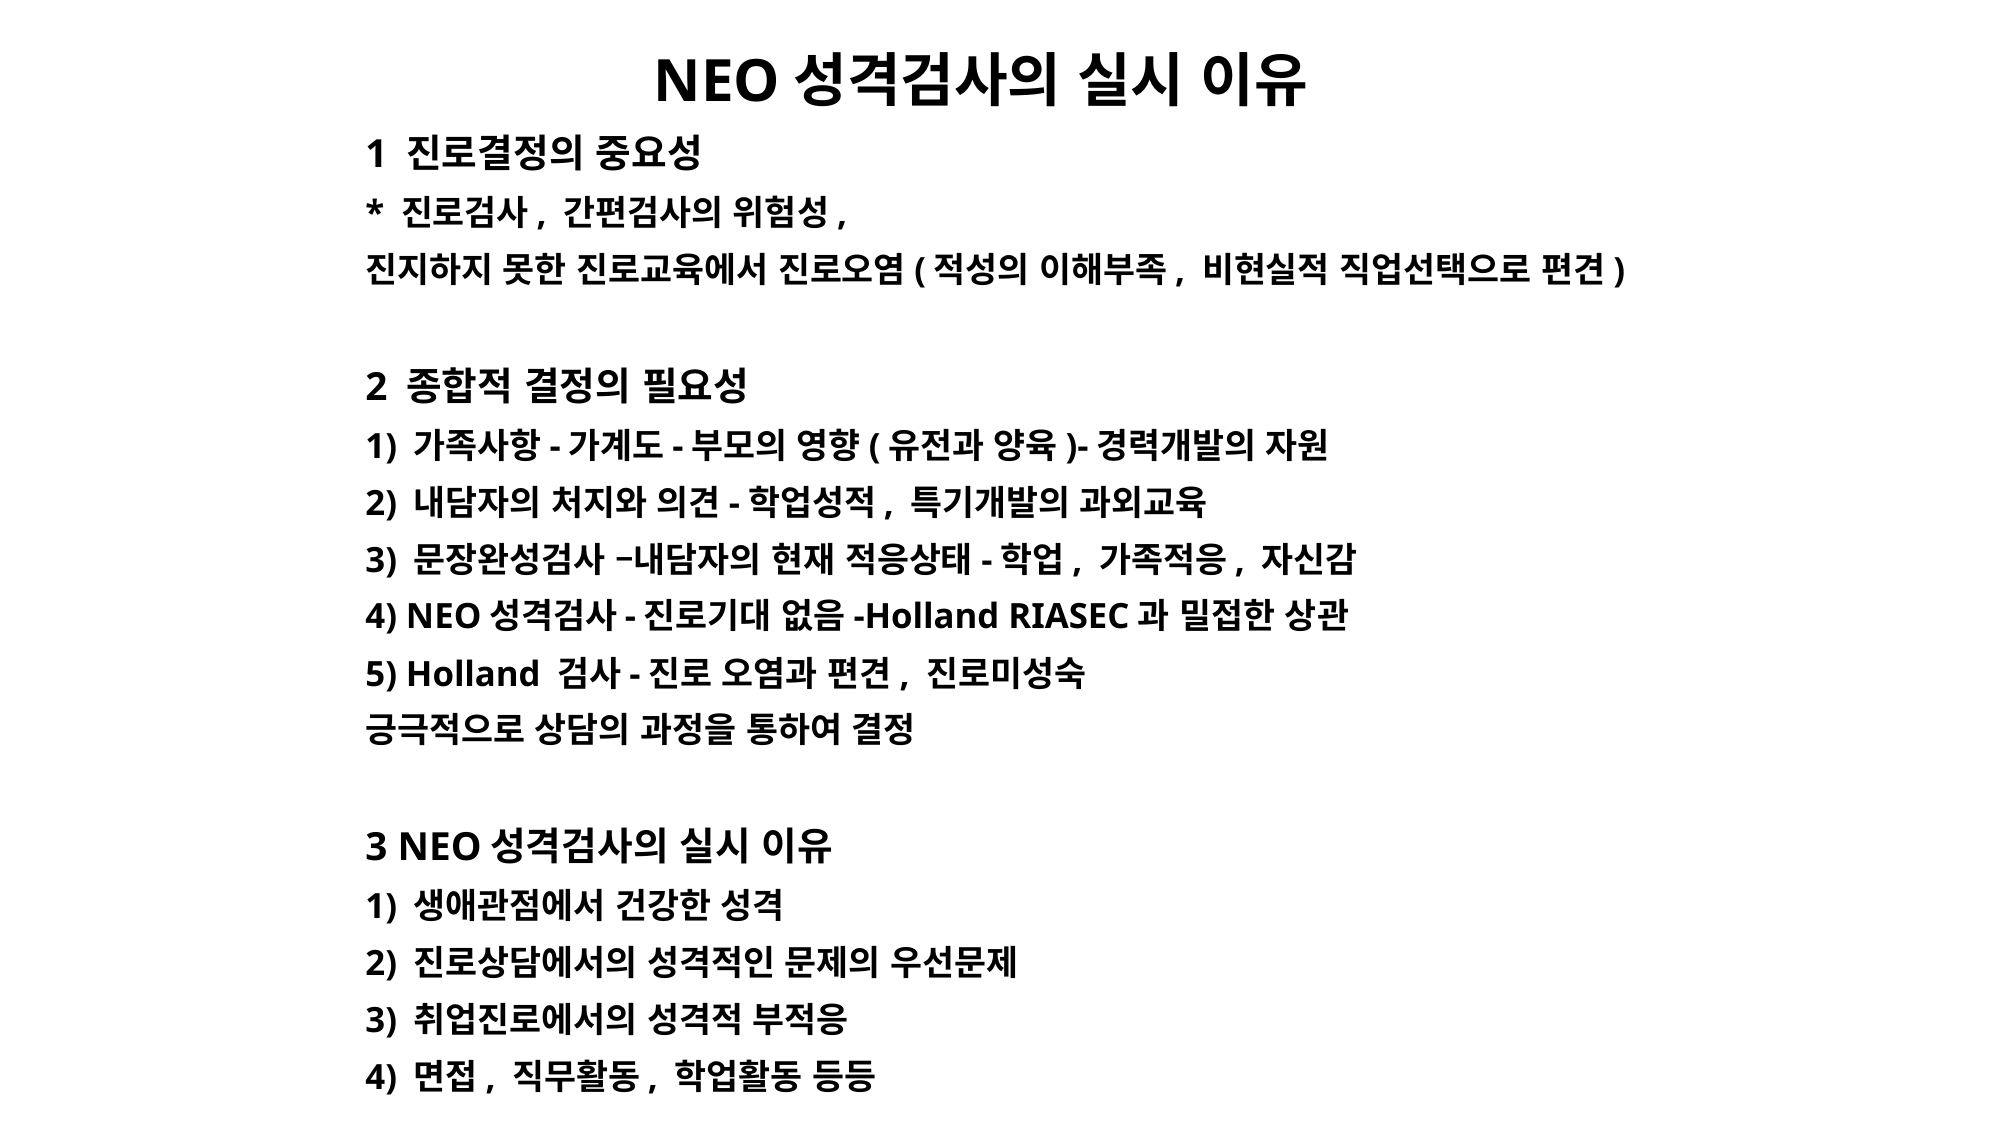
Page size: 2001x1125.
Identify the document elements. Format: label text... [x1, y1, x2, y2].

list 1 진로결정의 중요성 * 진로검사, 간편검사의 위험성, 진지하지 못한 진로교육에서 진로오염(적성의 이해부족, 비현실적 직업선택으로 편견) 2 종합적 결정의 필요성 1) 가족사항-가계도-부모의 영향(유전과 양육)-경력개발의 자원 2) 내담자의 처지와 의견-학업성적, 특기개발의 과외교육 3) 문장완성검사 –내담자의 현재 적응상태-학업, 가족적응, 자신감 4) NEO성격검사-진로기대 없음-Holland RIASEC과 밀접한 상관 5) Holland 검사-진로 오염과 편견, 진로미성숙 긍극적으로 상담의 과정을 통하여 결정 3 NEO성격검사의 실시 이유 1) 생애관점에서 건강한 성격 2) 진로상담에서의 성격적인 문제의 우선문제 3) 취업진로에서의 성격적 부적응 4) 면접, 직무활동, 학업활동 등등 [350, 127, 1662, 1125]
text_box NEO성격검사의 실시 이유 [639, 35, 1323, 121]
